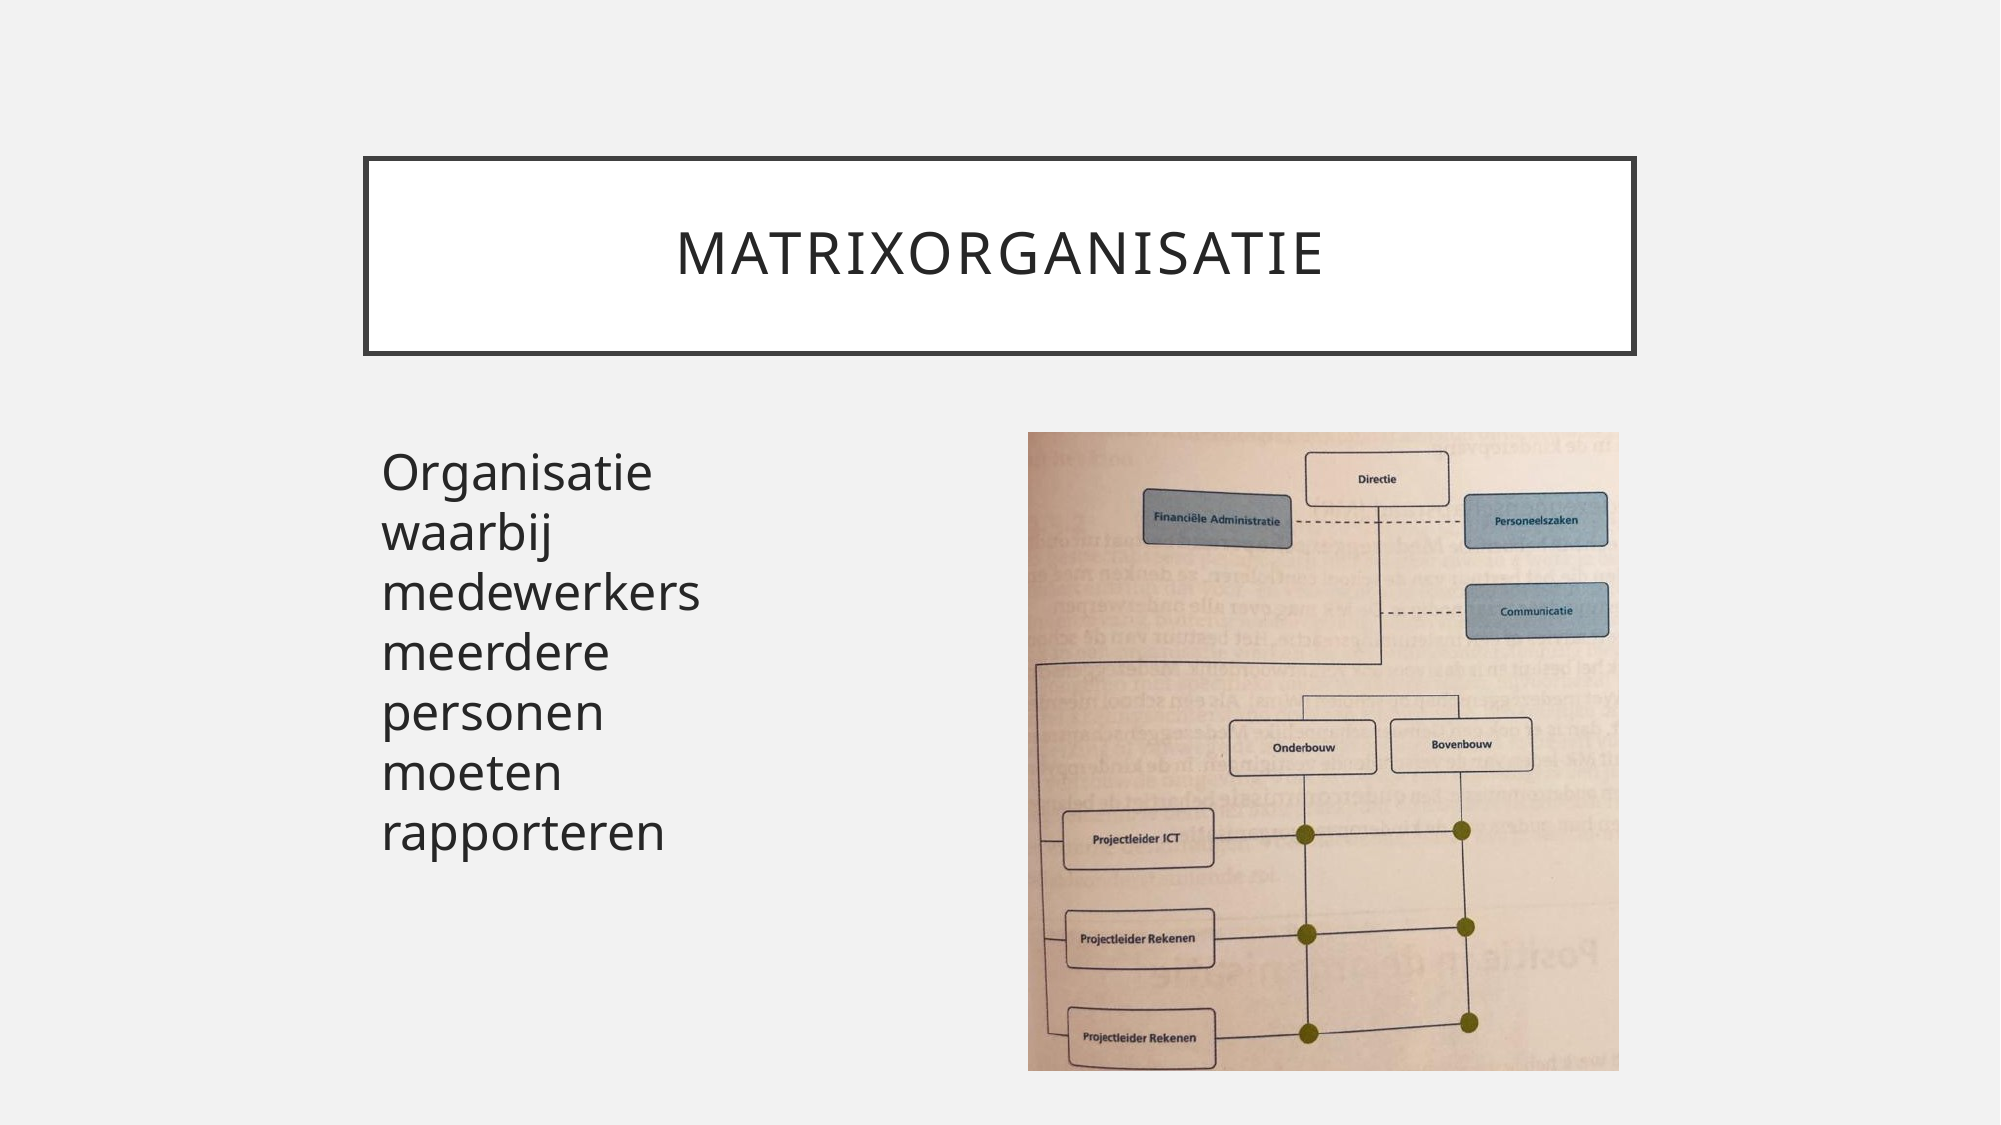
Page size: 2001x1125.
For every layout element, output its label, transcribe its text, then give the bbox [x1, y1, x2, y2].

list Organisatie waarbij medewerkers meerdere personen moeten rapporteren [366, 432, 799, 942]
title Matrixorganisatie [363, 156, 1637, 356]
picture [1028, 432, 1619, 1072]
